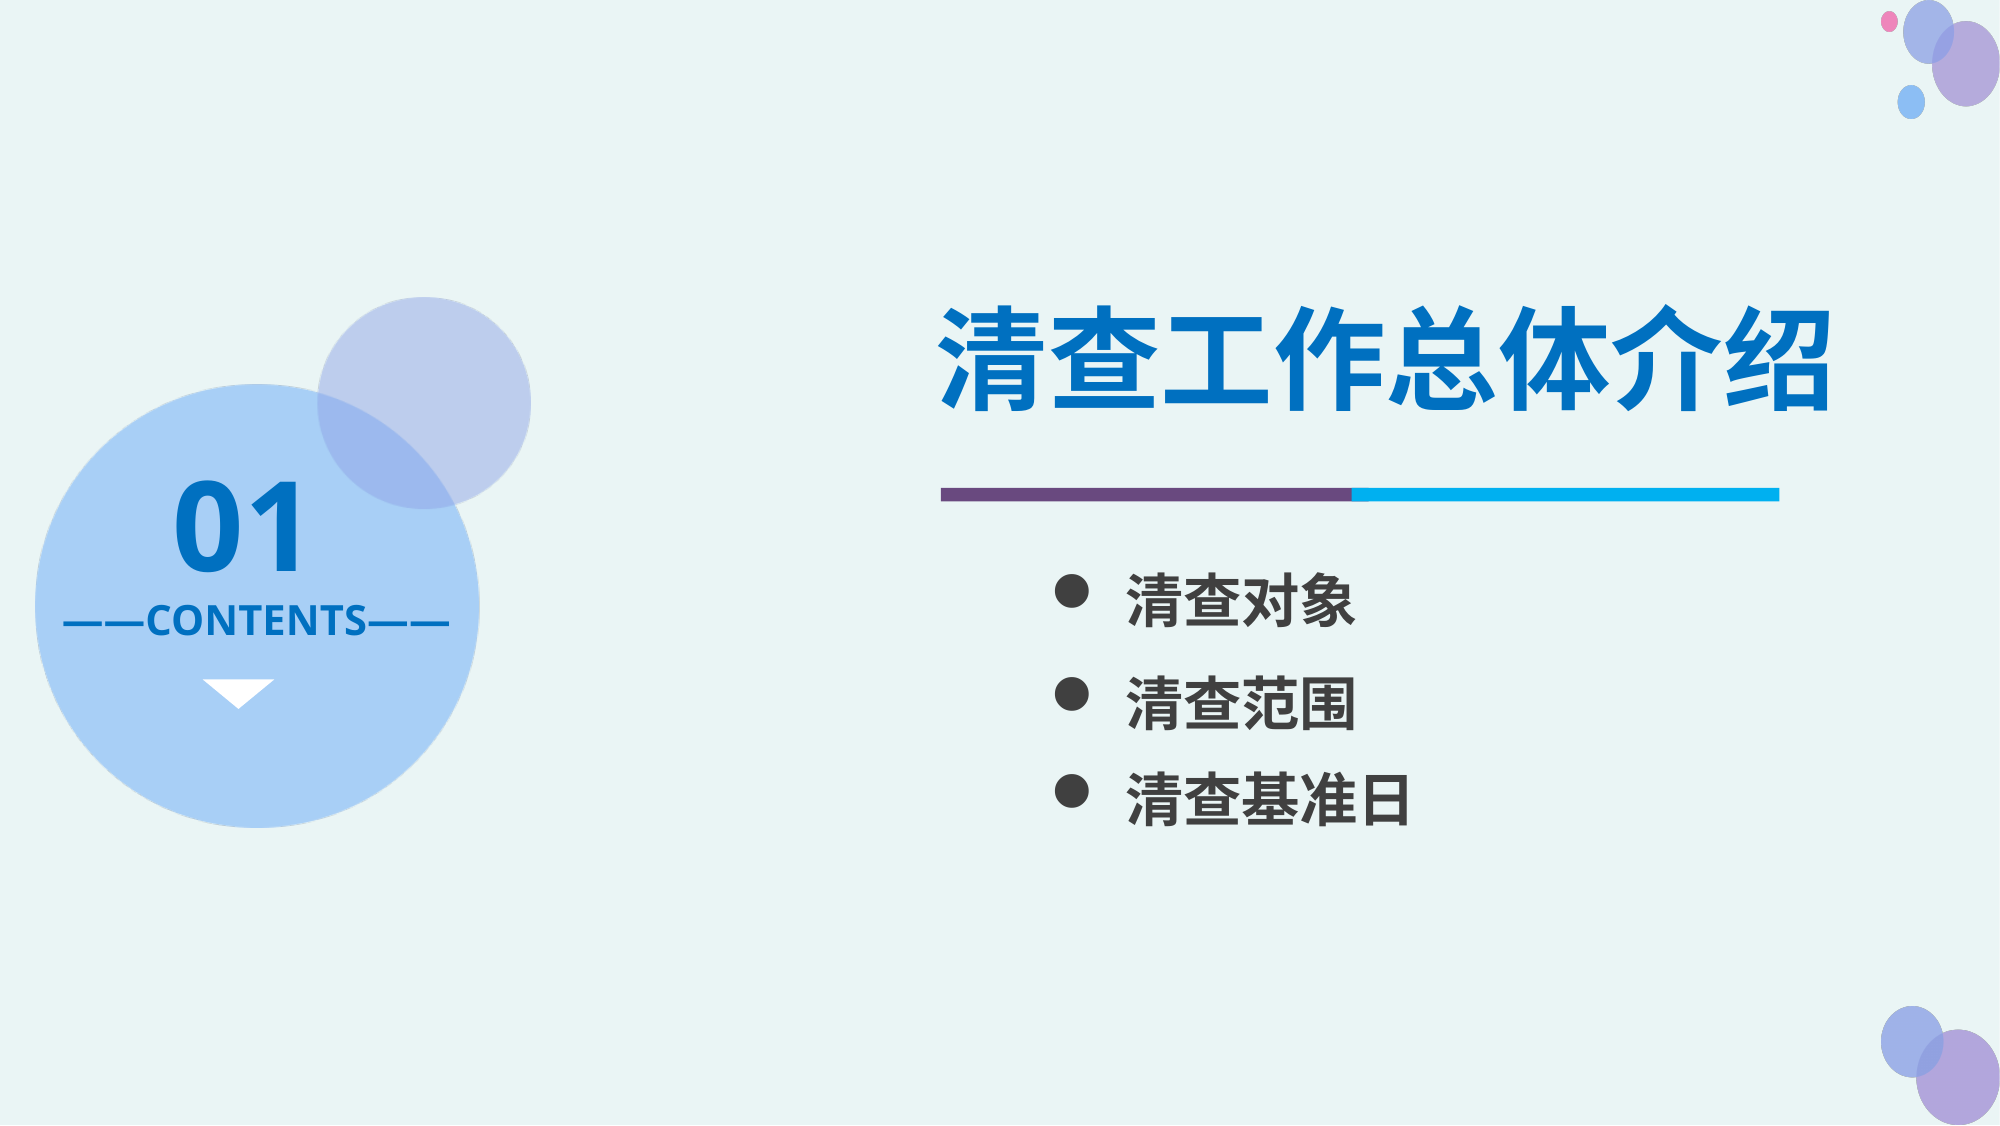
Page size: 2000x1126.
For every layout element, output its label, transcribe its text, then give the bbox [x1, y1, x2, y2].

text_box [19, 438, 494, 745]
text_box 清查对象 [1035, 556, 1579, 642]
text_box 清查范围 [1035, 659, 1579, 744]
picture [1881, 1006, 2000, 1125]
picture [35, 297, 531, 828]
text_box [940, 487, 1780, 502]
picture [1881, 0, 2000, 119]
text_box 清查工作总体介绍 [869, 281, 1902, 432]
text_box 清查基准日 [1035, 756, 1579, 841]
